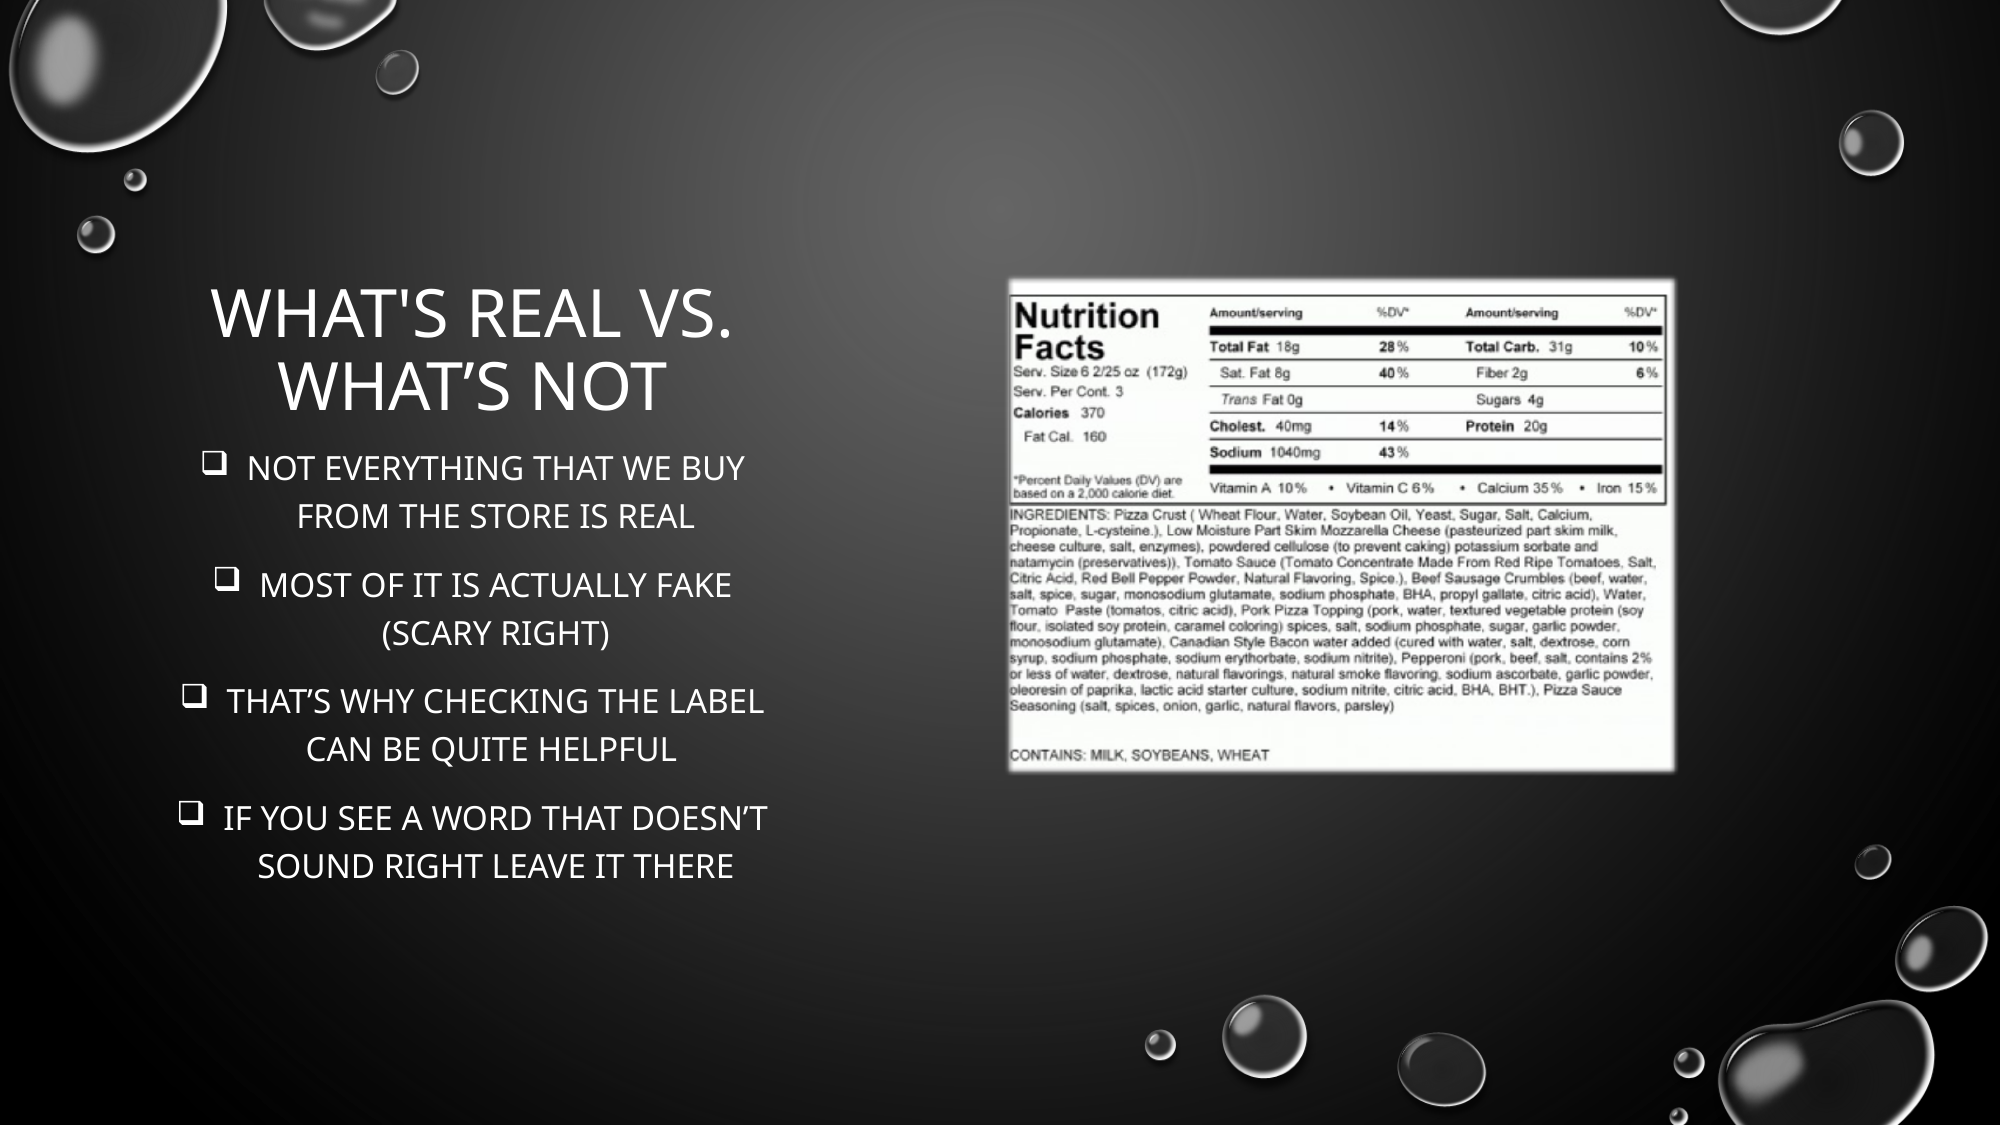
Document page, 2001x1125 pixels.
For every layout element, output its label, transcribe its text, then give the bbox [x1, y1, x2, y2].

title What's real vs. what’s not [149, 99, 796, 431]
list Not everything that we buy from the store is real Most of it is actually fake (Scary right) That’s why checking the label can be quite helpful If you see a word that doesn’t sound right LEAVE it there [149, 431, 796, 950]
picture [0, 0, 2000, 1125]
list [1004, 273, 1679, 776]
